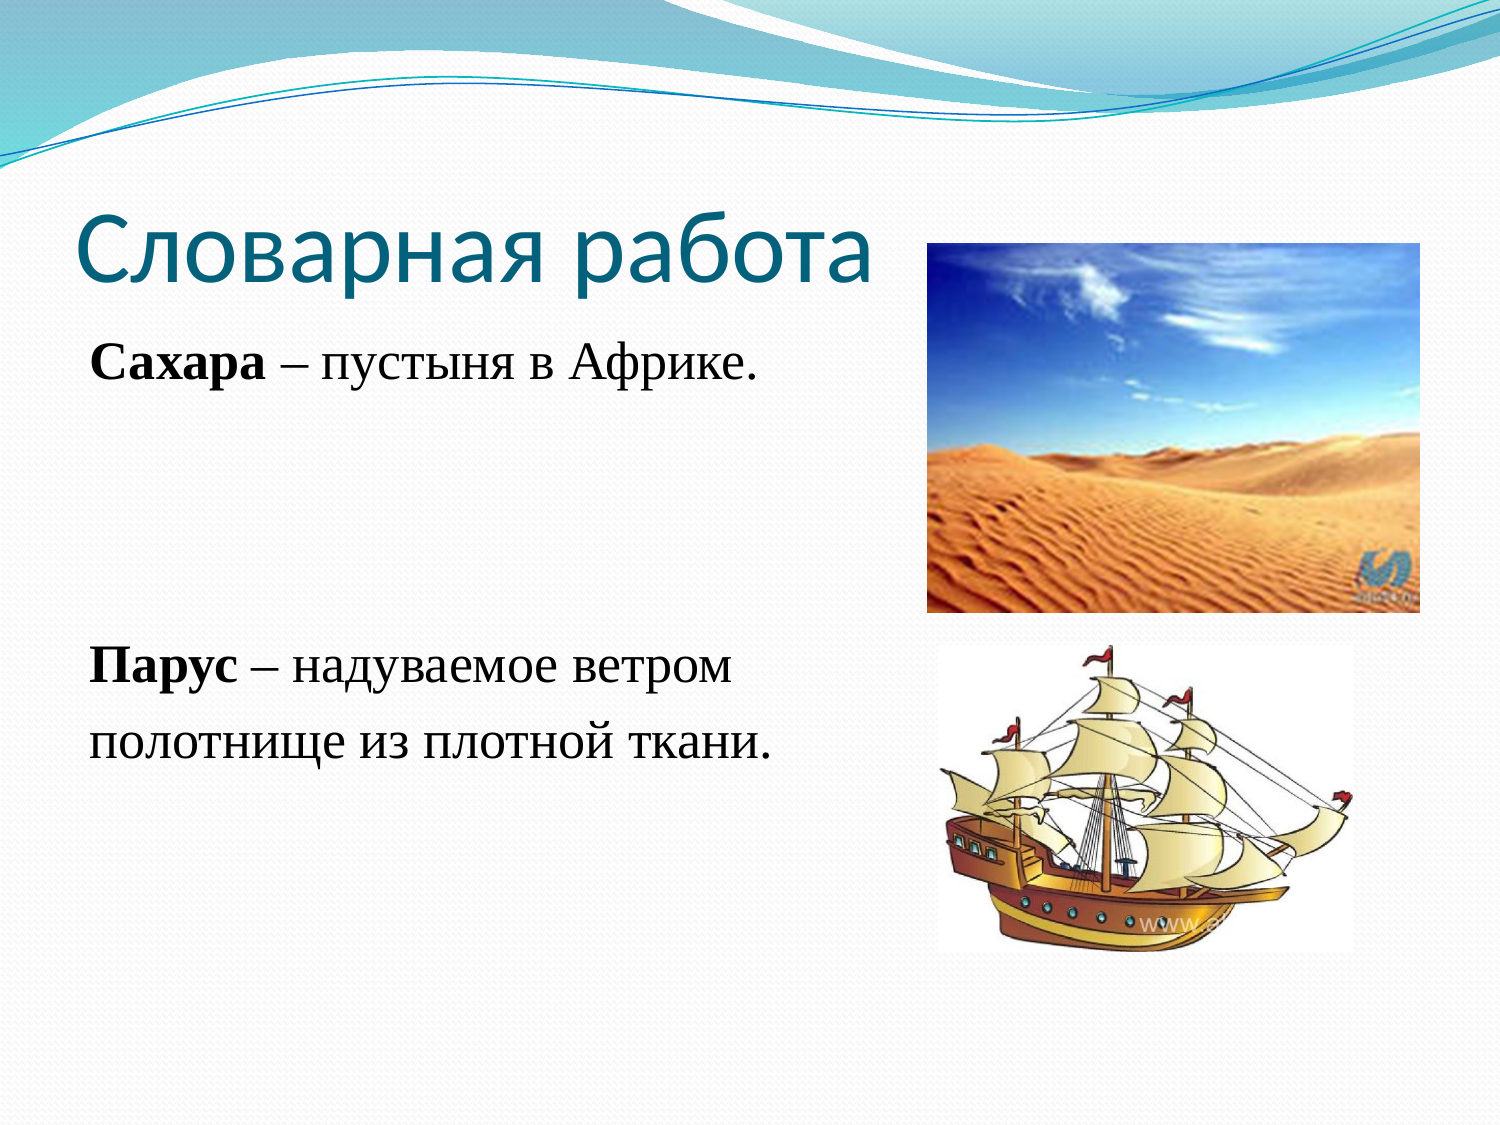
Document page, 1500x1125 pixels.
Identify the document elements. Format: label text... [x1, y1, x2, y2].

title Словарная работа [75, 115, 1425, 303]
picture [938, 644, 1353, 952]
list Сахара – пустыня в Африке. Парус – надуваемое ветром полотнище из плотной ткани. [75, 317, 1425, 1038]
picture [926, 243, 1420, 613]
